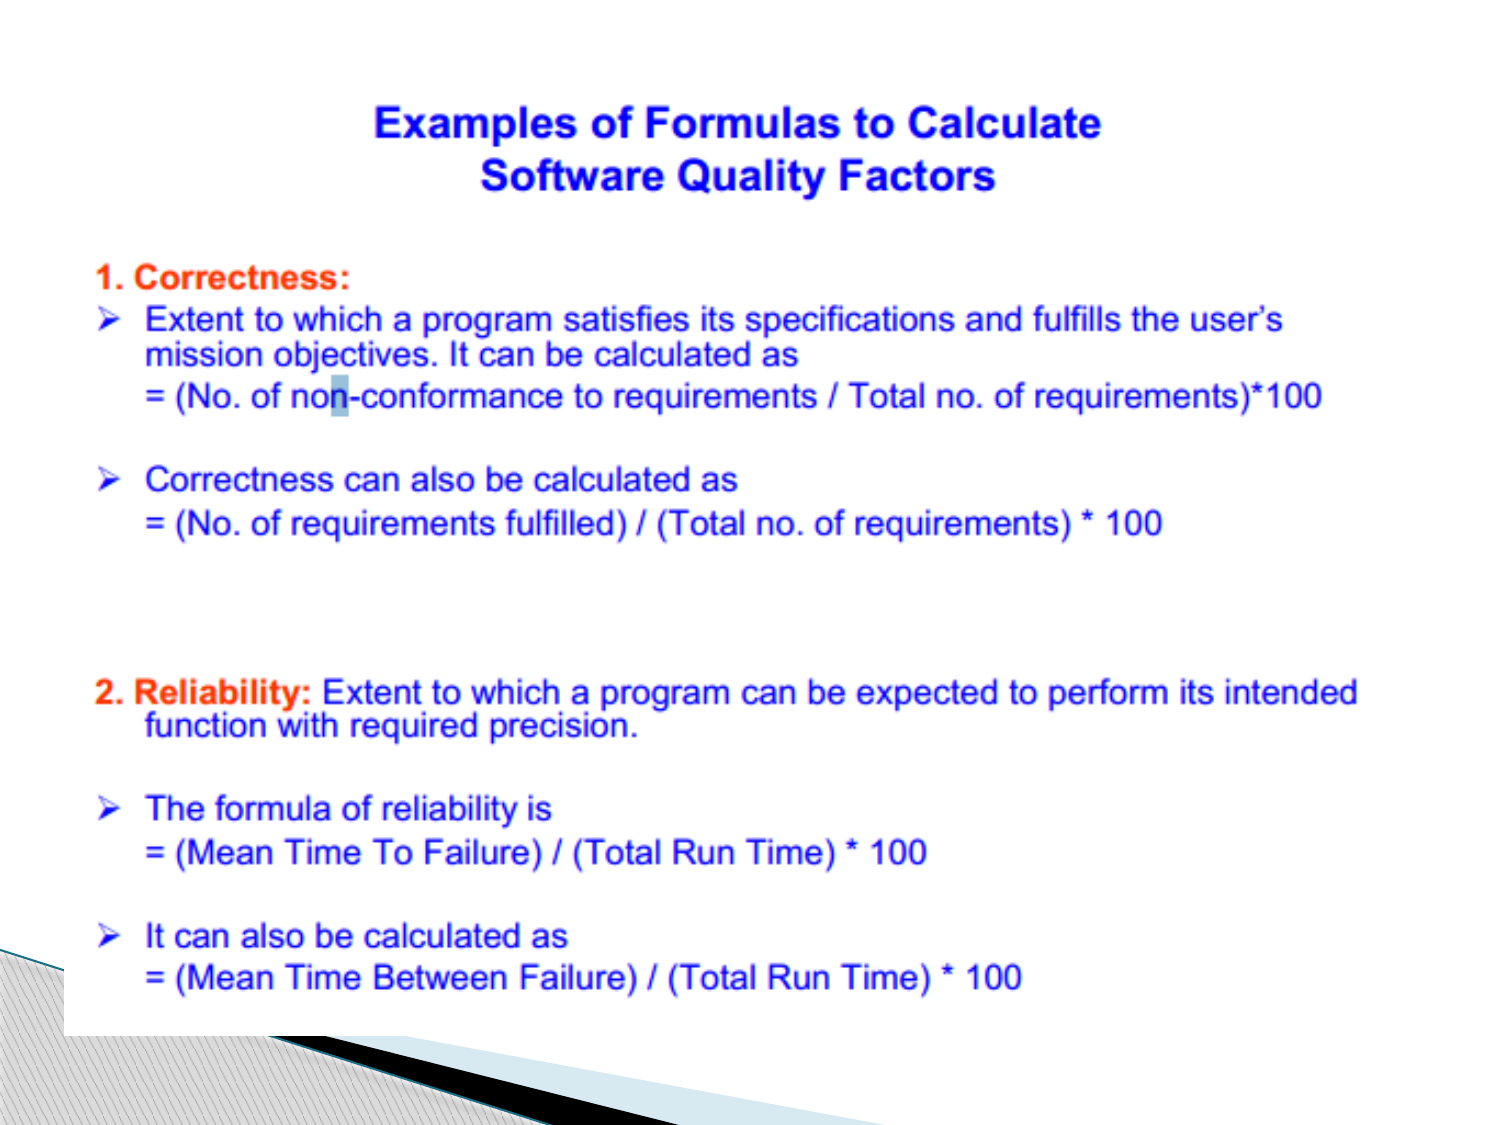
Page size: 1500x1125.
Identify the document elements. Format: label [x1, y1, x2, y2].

picture [64, 66, 1416, 1036]
